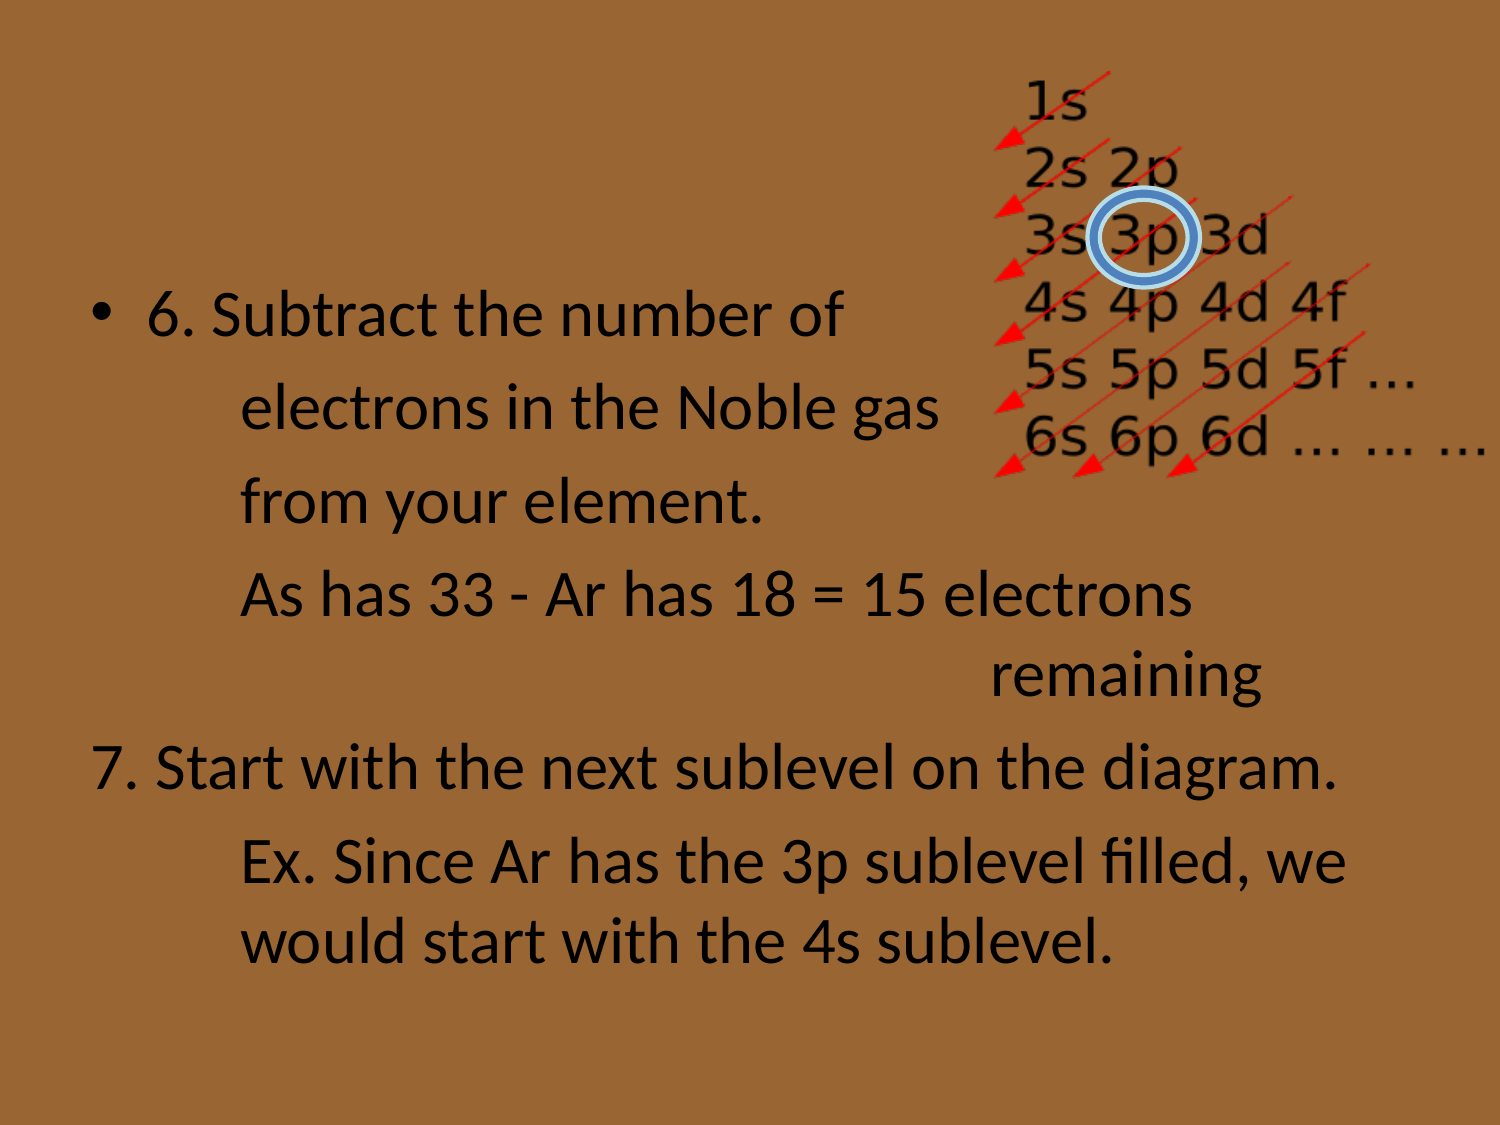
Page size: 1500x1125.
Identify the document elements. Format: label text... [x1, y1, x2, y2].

list 6. Subtract the number of electrons in the Noble gas from your element. As has 33 - Ar has 18 = 15 electrons remaining 7. Start with the next sublevel on the diagram. Ex. Since Ar has the 3p sublevel filled, we would start with the 4s sublevel. [75, 262, 1425, 1005]
picture [984, 62, 1500, 485]
